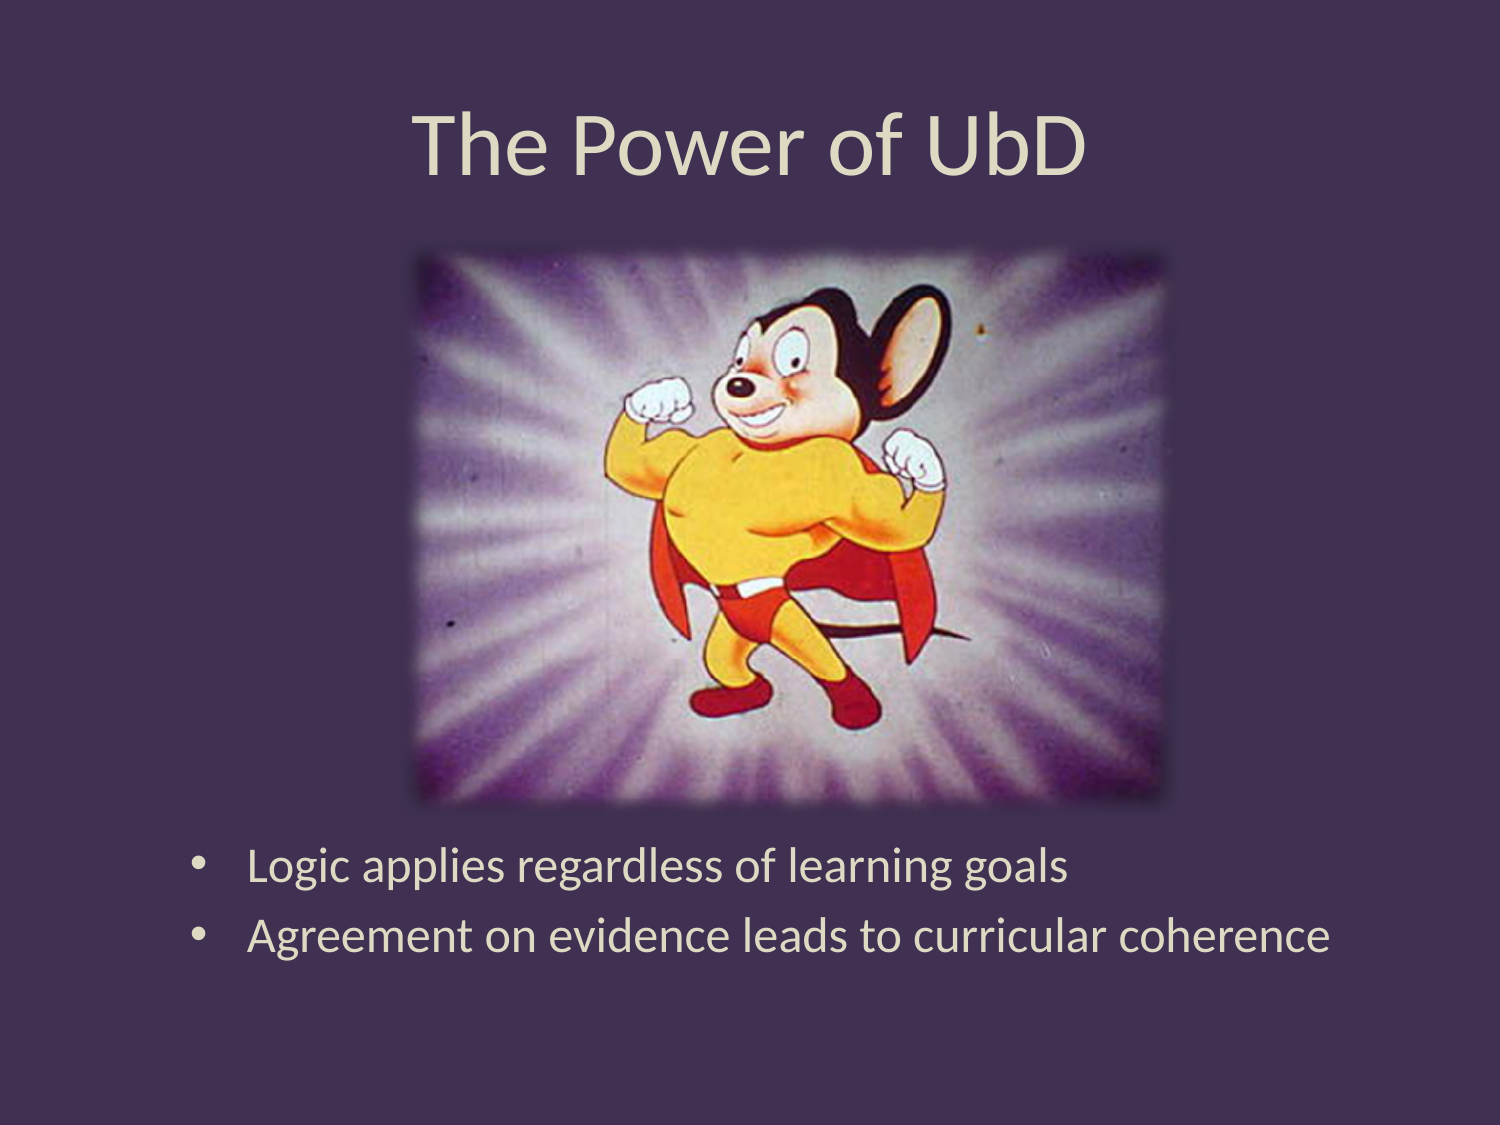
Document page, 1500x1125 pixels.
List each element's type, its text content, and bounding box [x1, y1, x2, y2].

title The Power of UbD [75, 45, 1425, 233]
picture [399, 237, 1180, 820]
list Logic applies regardless of learning goals Agreement on evidence leads to curricular coherence [174, 825, 1413, 1005]
